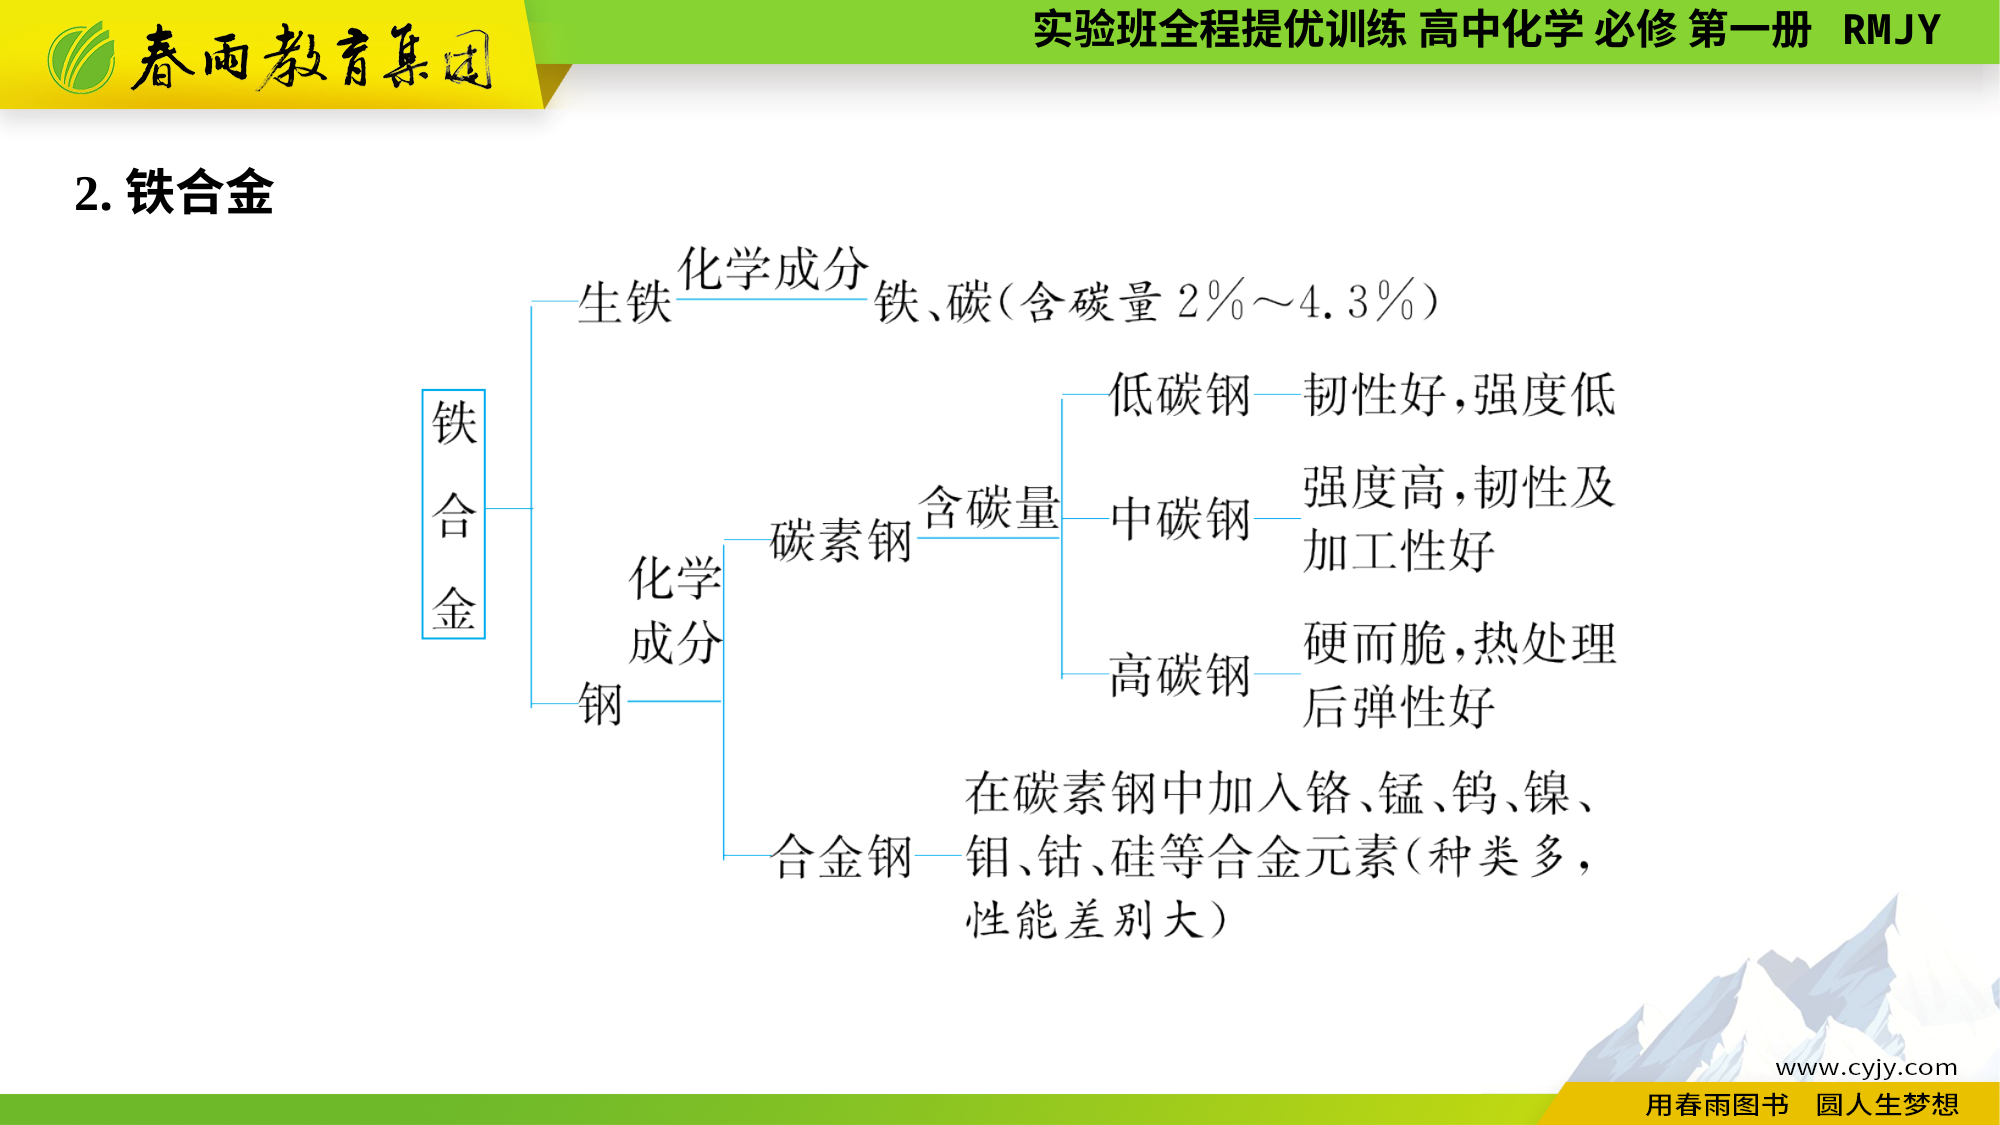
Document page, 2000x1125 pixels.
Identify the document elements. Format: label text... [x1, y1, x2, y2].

list 2.铁合金 [59, 122, 1944, 217]
picture [0, 0, 2000, 1125]
